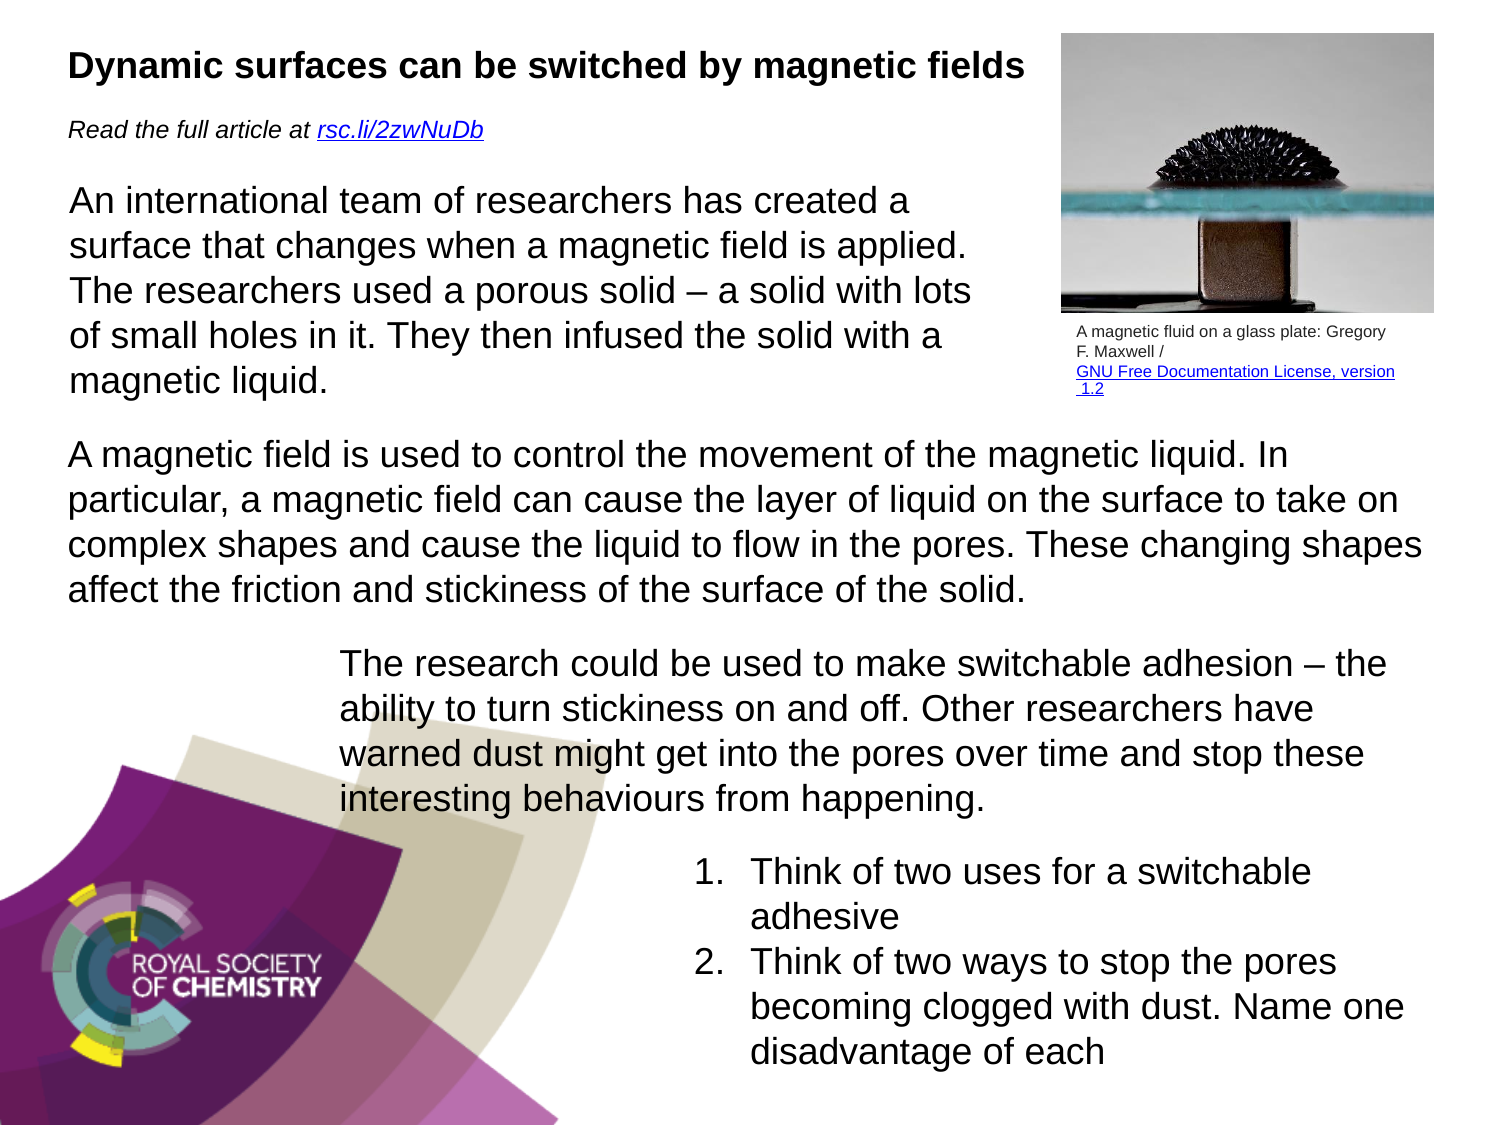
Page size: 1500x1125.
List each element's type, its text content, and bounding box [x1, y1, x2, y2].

text_box Read the full article at rsc.li/2zwNuDb [53, 106, 514, 151]
text_box The research could be used to make switchable adhesion – the ability to turn stickiness on and off. Other researchers have warned dust might get into the pores over time and stop these interesting behaviours from happening. [324, 631, 1459, 826]
text_box A magnetic fluid on a glass plate: Gregory F. Maxwell / GNU Free Documentation License, version 1.2 [1061, 320, 1412, 389]
text_box Dynamic surfaces can be switched by magnetic fields [53, 33, 1046, 94]
text_box Think of two uses for a switchable adhesive Think of two ways to stop the pores becoming clogged with dust. Name one disadvantage of each [679, 839, 1460, 1080]
picture [0, 3, 1500, 1125]
text_box An international team of researchers has created a surface that changes when a magnetic field is applied. The researchers used a porous solid – a solid with lots of small holes in it. They then infused the solid with a magnetic liquid. [54, 168, 1000, 409]
text_box A magnetic field is used to control the movement of the magnetic liquid. In particular, a magnetic field can cause the layer of liquid on the surface to take on complex shapes and cause the liquid to flow in the pores. These changing shapes affect the friction and stickiness of the surface of the solid. [53, 422, 1459, 618]
